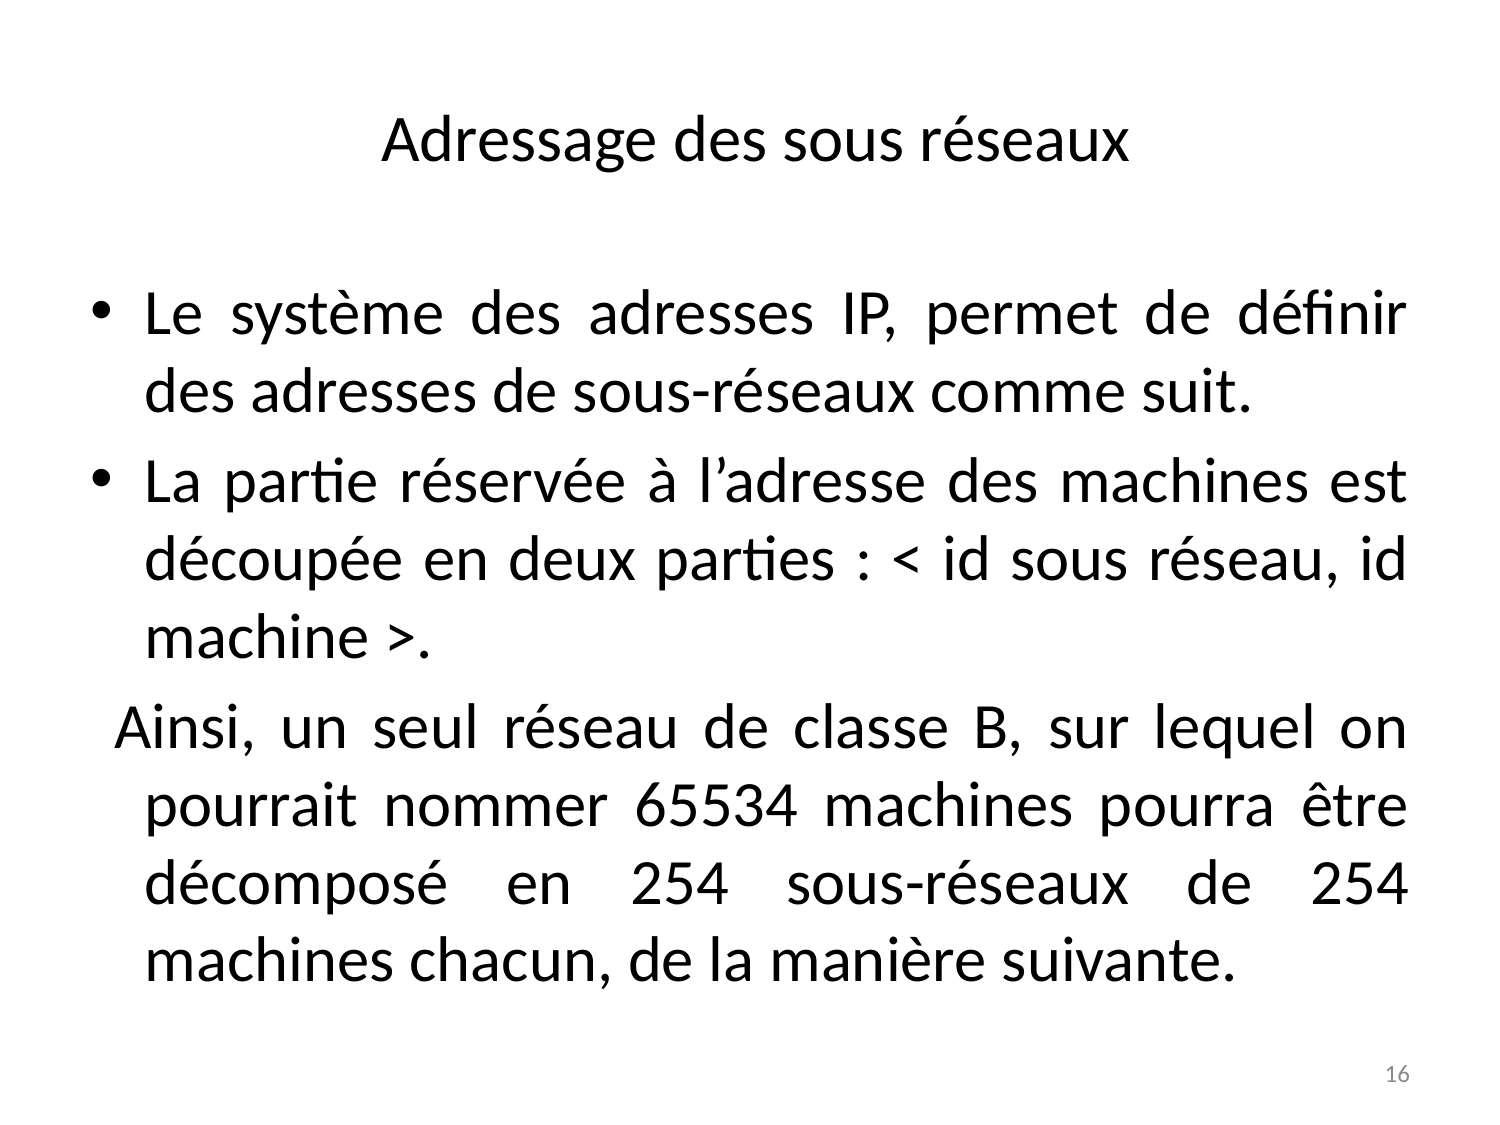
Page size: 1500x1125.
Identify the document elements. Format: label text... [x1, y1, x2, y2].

list Le système des adresses IP, permet de définir des adresses de sous-réseaux comme suit. La partie réservée à l’adresse des machines est découpée en deux parties : < id sous réseau, id machine >. Ainsi, un seul réseau de classe B, sur lequel on pourrait nommer 65534 machines pourra être décomposé en 254 sous-réseaux de 254 machines chacun, de la manière suivante. [75, 262, 1425, 1005]
title Adressage des sous réseaux [128, 82, 1383, 188]
slide_number 16 [1074, 1042, 1425, 1103]
